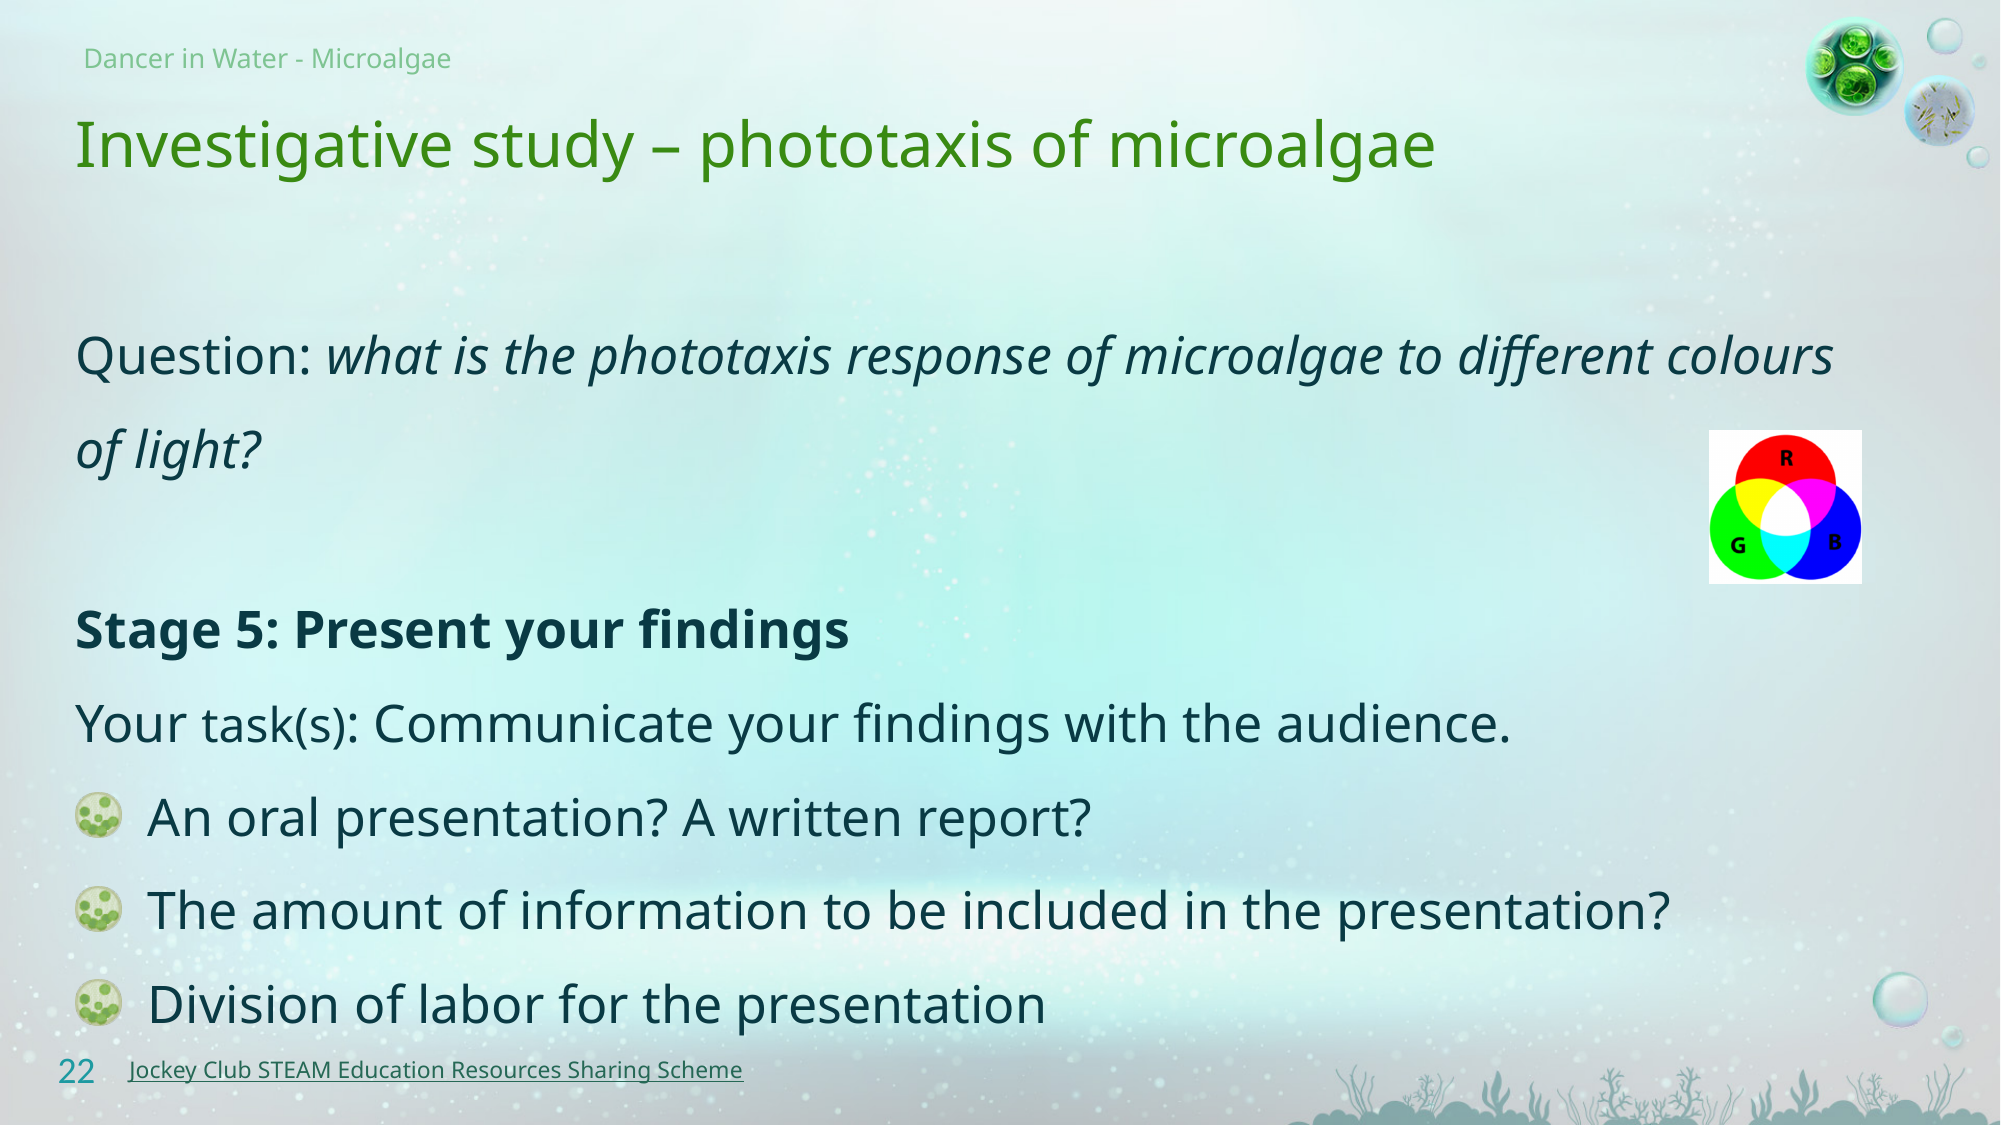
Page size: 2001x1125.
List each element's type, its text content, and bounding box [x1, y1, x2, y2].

title Investigative study – phototaxis of microalgae [61, 96, 1571, 229]
list Question: what is the phototaxis response of microalgae to different colours of light? Stage 5: Present your findings Your task(s): Communicate your findings with the audience. An oral presentation? A written report? The amount of information to be included in the presentation? Division of labor for the presentation [61, 284, 1862, 1043]
picture [0, 0, 2001, 1125]
slide_number 22 [35, 1038, 118, 1099]
